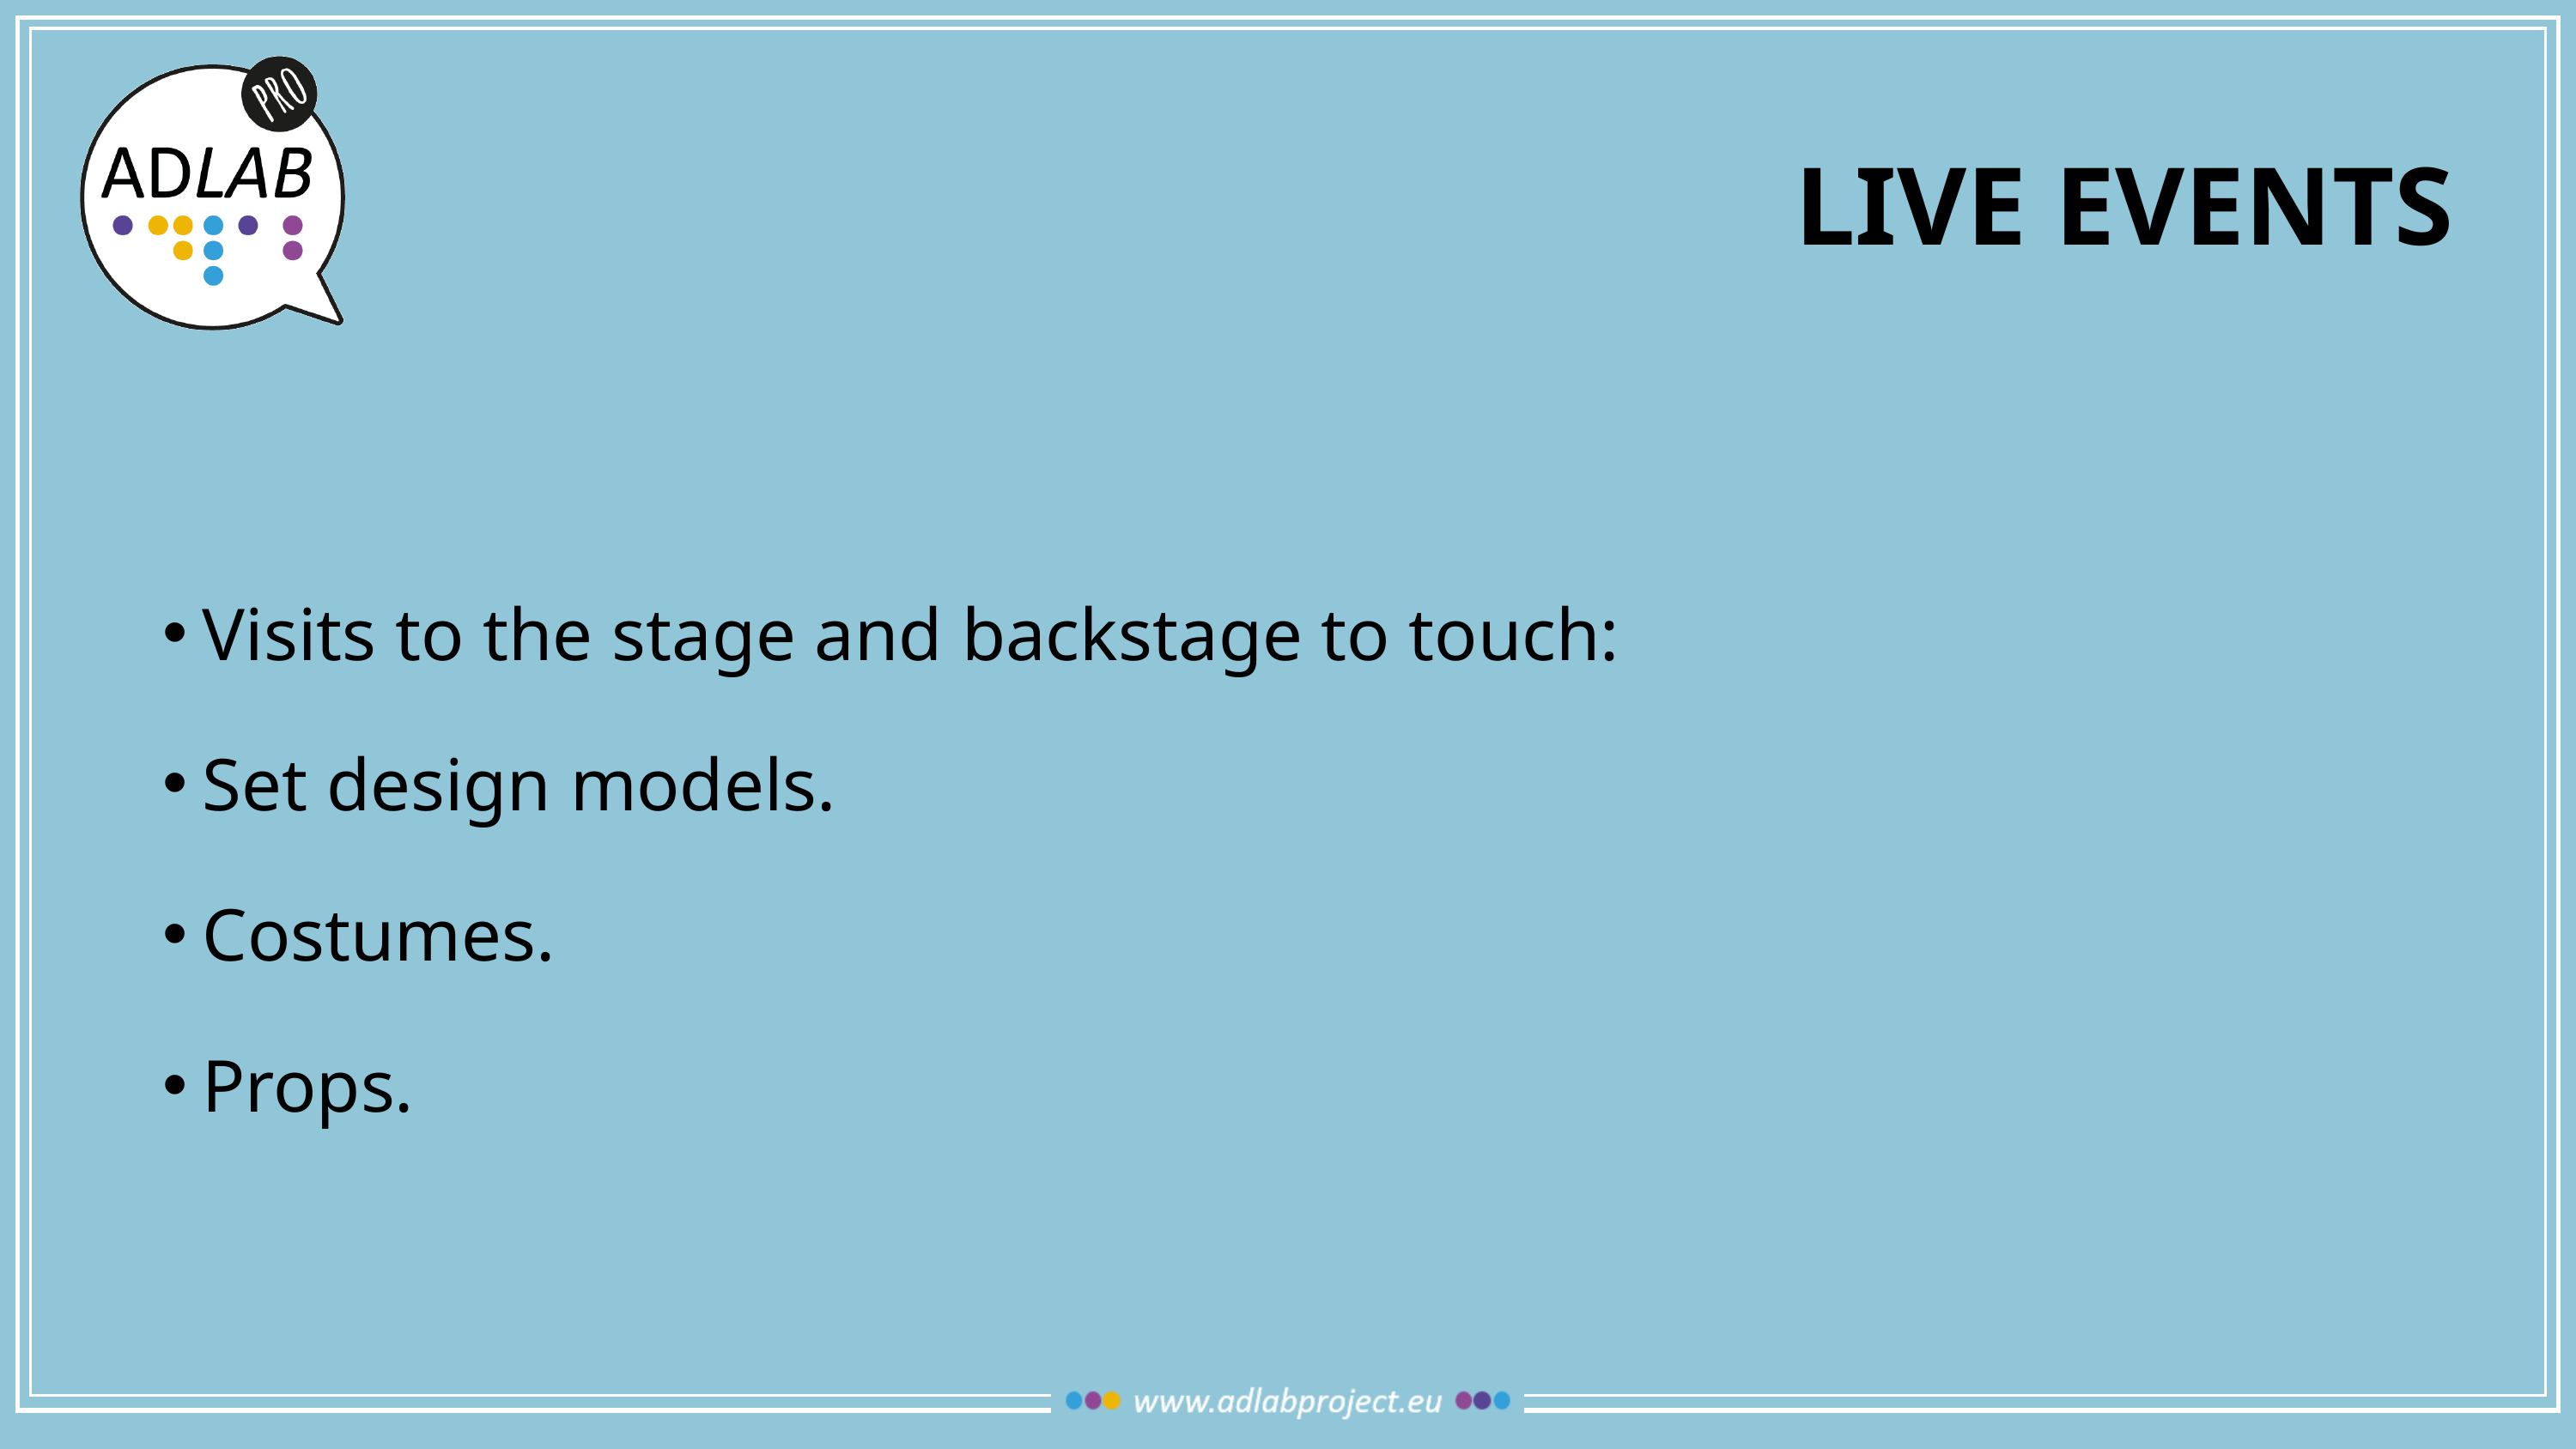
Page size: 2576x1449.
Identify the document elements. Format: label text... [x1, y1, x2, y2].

picture [72, 49, 353, 330]
picture [1051, 1378, 1524, 1429]
title Live events [384, 70, 2467, 351]
list Visits to the stage and backstage to touch: Set design models. Costumes. Props. [150, 431, 2467, 1087]
